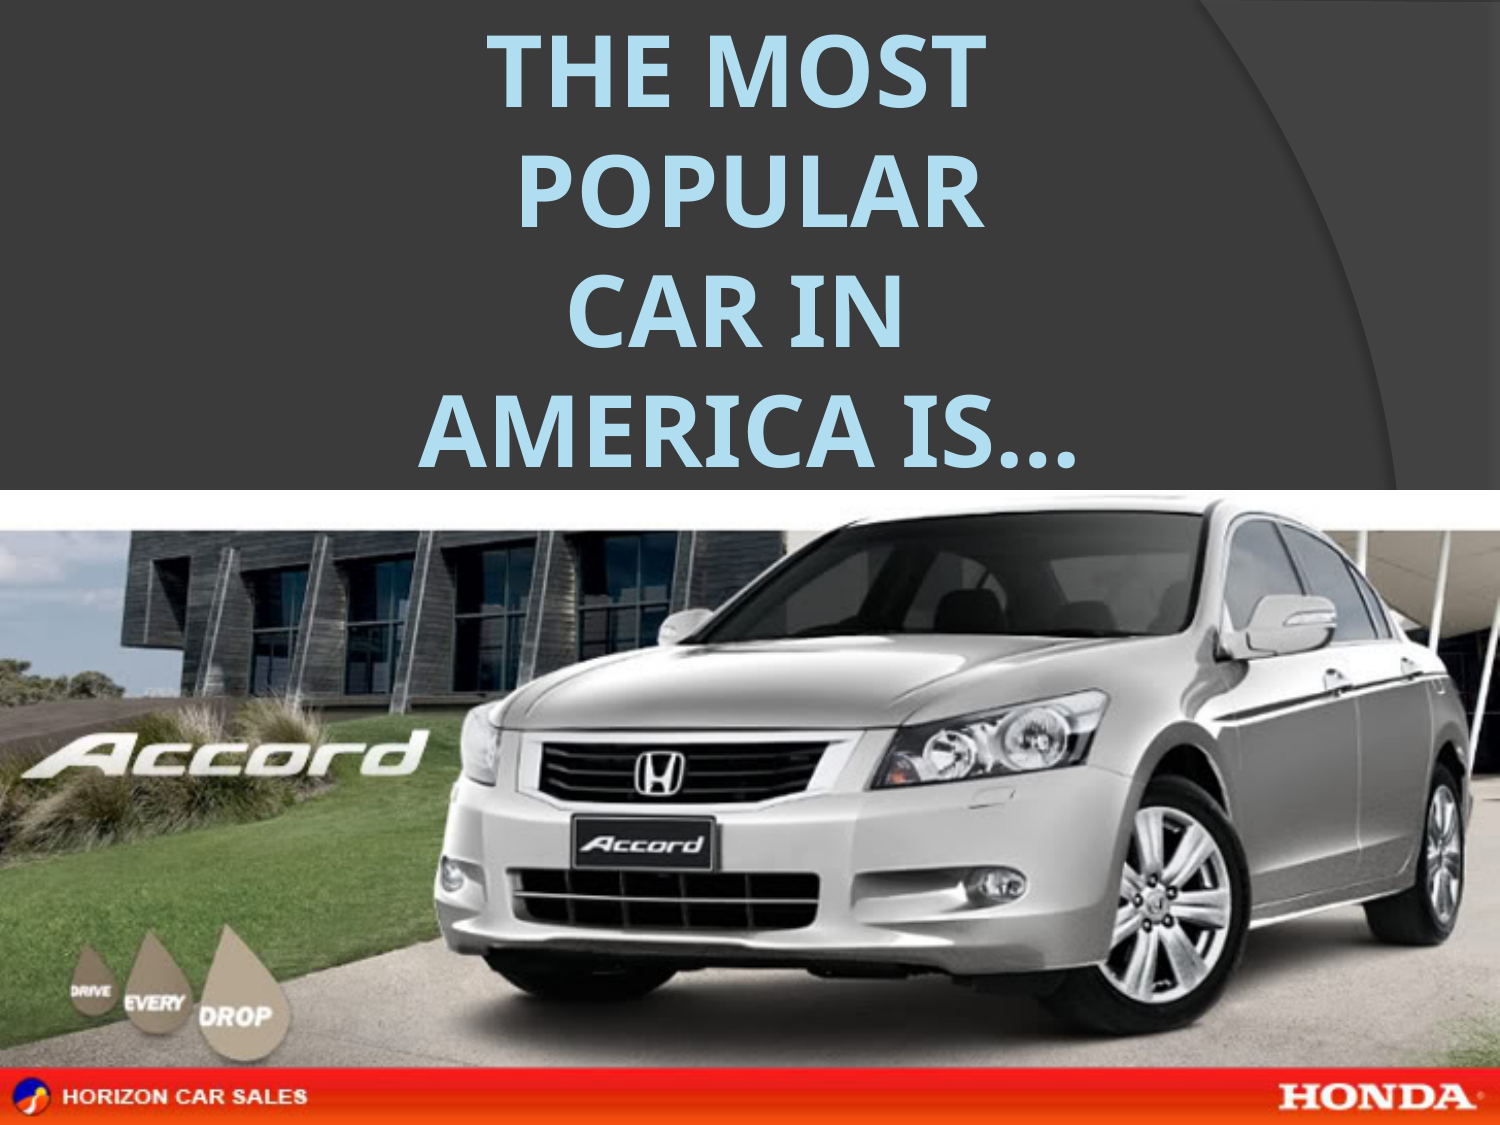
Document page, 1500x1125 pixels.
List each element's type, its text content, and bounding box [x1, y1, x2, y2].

text_box THE MOST POPULAR CAR IN AMERICA IS… [0, 0, 1500, 482]
picture [0, 490, 1500, 1125]
